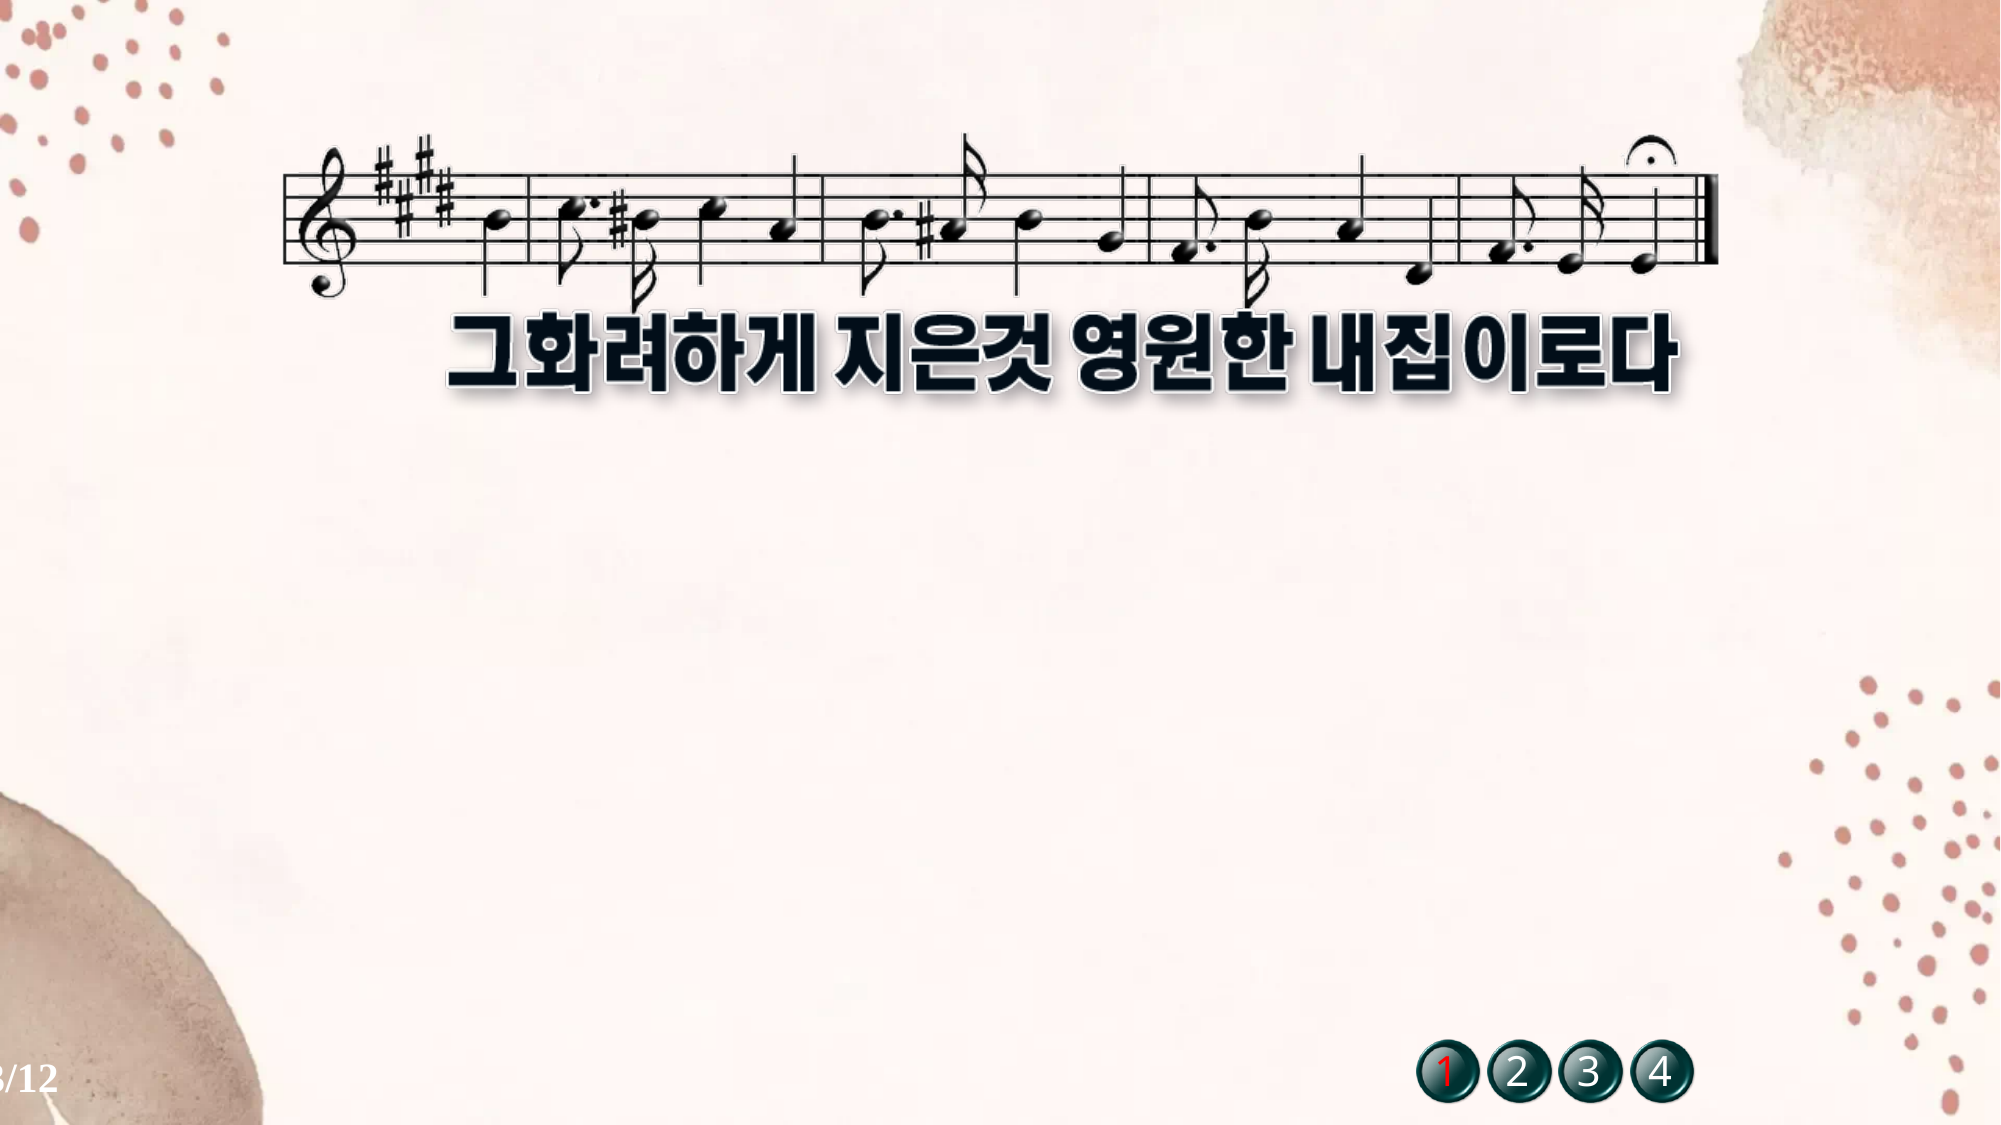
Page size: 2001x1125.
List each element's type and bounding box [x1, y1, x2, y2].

text_box [1484, 1035, 1555, 1106]
text_box [1627, 1035, 1697, 1106]
text_box [1555, 1035, 1626, 1106]
picture [0, 0, 2001, 1125]
text_box [1413, 1035, 1484, 1106]
